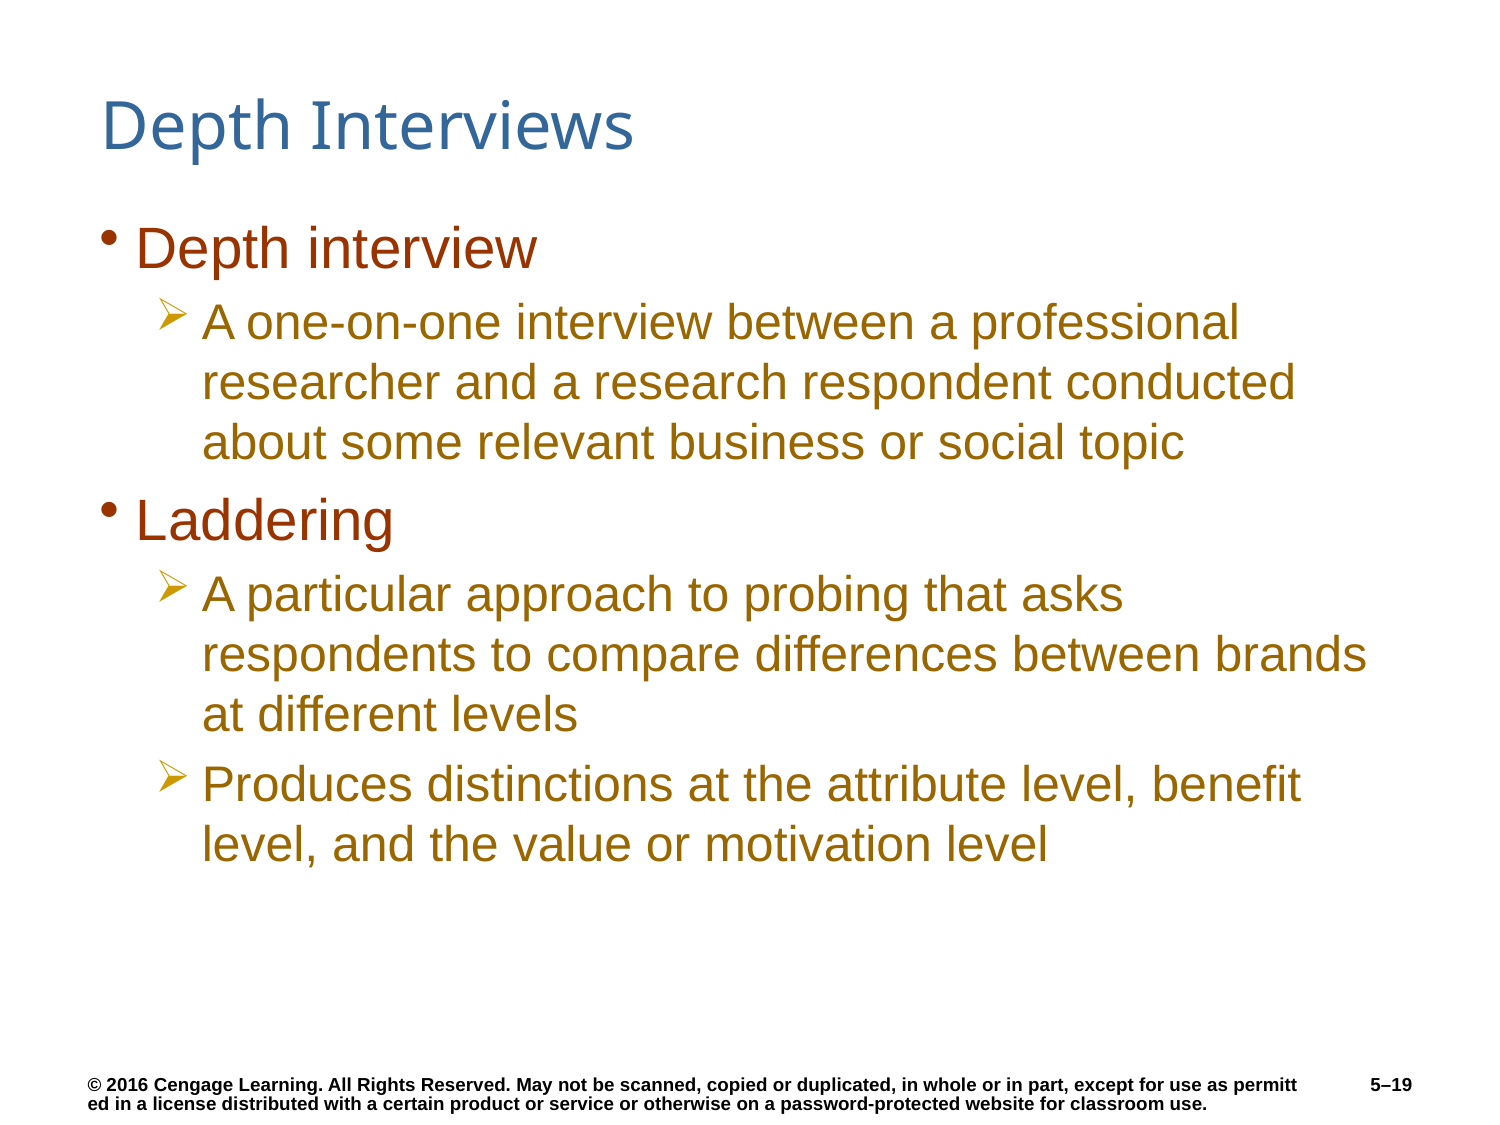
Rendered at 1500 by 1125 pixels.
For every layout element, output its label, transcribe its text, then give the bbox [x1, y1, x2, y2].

title Depth Interviews [85, 75, 1411, 171]
footer © 2016 Cengage Learning. All Rights Reserved. May not be scanned, copied or duplicated, in whole or in part, except for use as permitted in a license distributed with a certain product or service or otherwise on a password-protected website for classroom use. [87, 1057, 1050, 1103]
list Depth interview A one-on-one interview between a professional researcher and a research respondent conducted about some relevant business or social topic Laddering A particular approach to probing that asks respondents to compare differences between brands at different levels Produces distinctions at the attribute level, benefit level, and the value or motivation level [84, 202, 1414, 1013]
slide_number 5–19 [1050, 1042, 1413, 1103]
